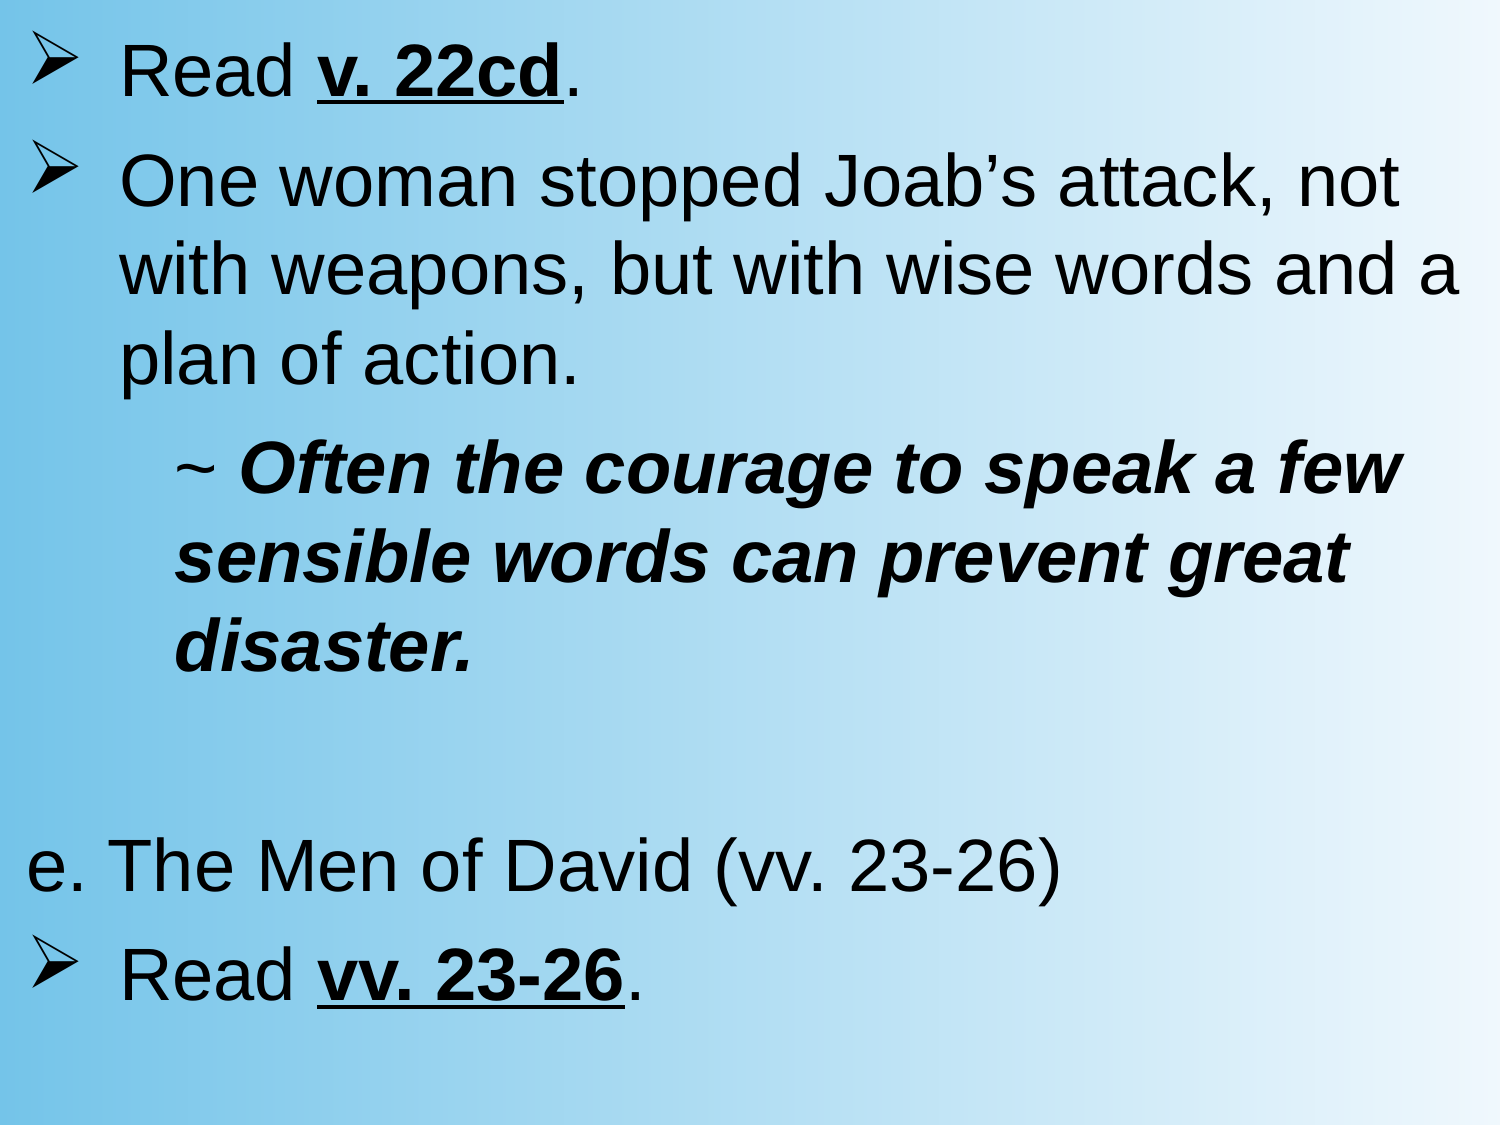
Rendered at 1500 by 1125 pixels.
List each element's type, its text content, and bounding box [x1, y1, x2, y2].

subtitle Read v. 22cd. One woman stopped Joab’s attack, not with weapons, but with wise words and a plan of action. ~ Often the courage to speak a few sensible words can prevent great disaster. e. The Men of David (vv. 23-26) Read vv. 23-26. [11, 14, 1486, 1106]
